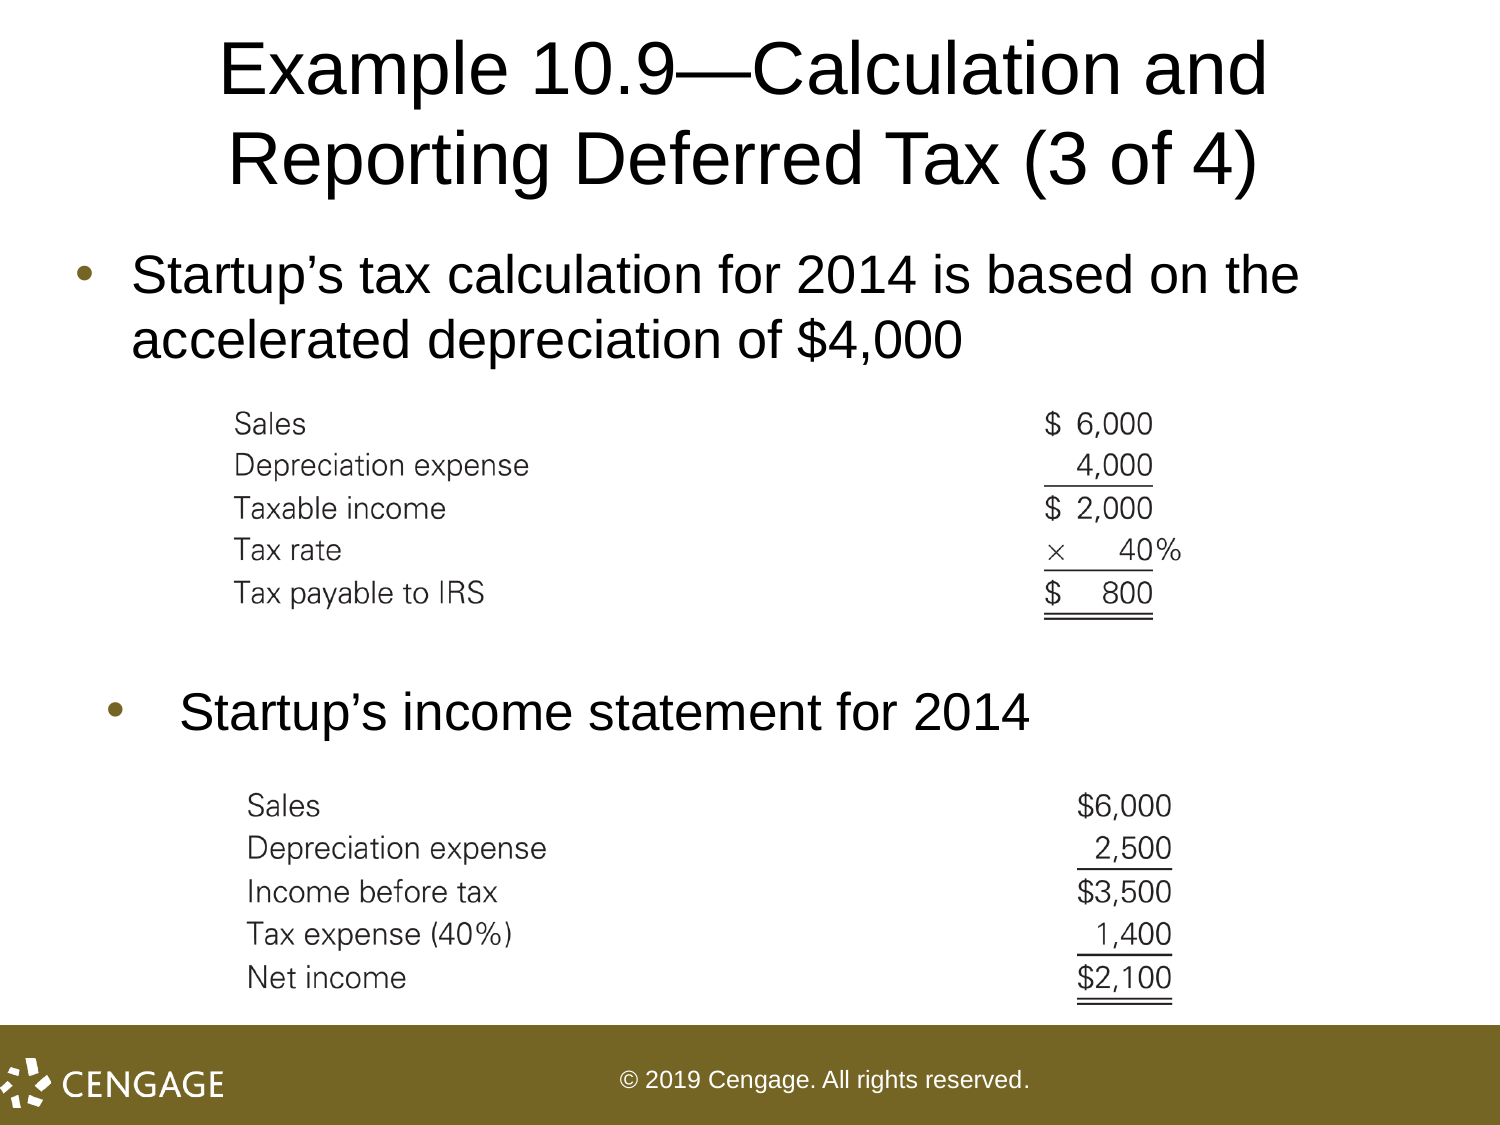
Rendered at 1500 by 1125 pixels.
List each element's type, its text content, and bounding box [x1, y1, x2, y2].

list Startup’s income statement for 2014 [91, 669, 1409, 749]
picture [223, 398, 1192, 640]
picture [233, 779, 1193, 1013]
picture [0, 1058, 223, 1108]
list Startup’s tax calculation for 2014 is based on the accelerated depreciation of $4,000 [60, 232, 1470, 379]
title Example 10.9—Calculation and Reporting Deferred Tax (3 of 4) [85, 20, 1403, 199]
